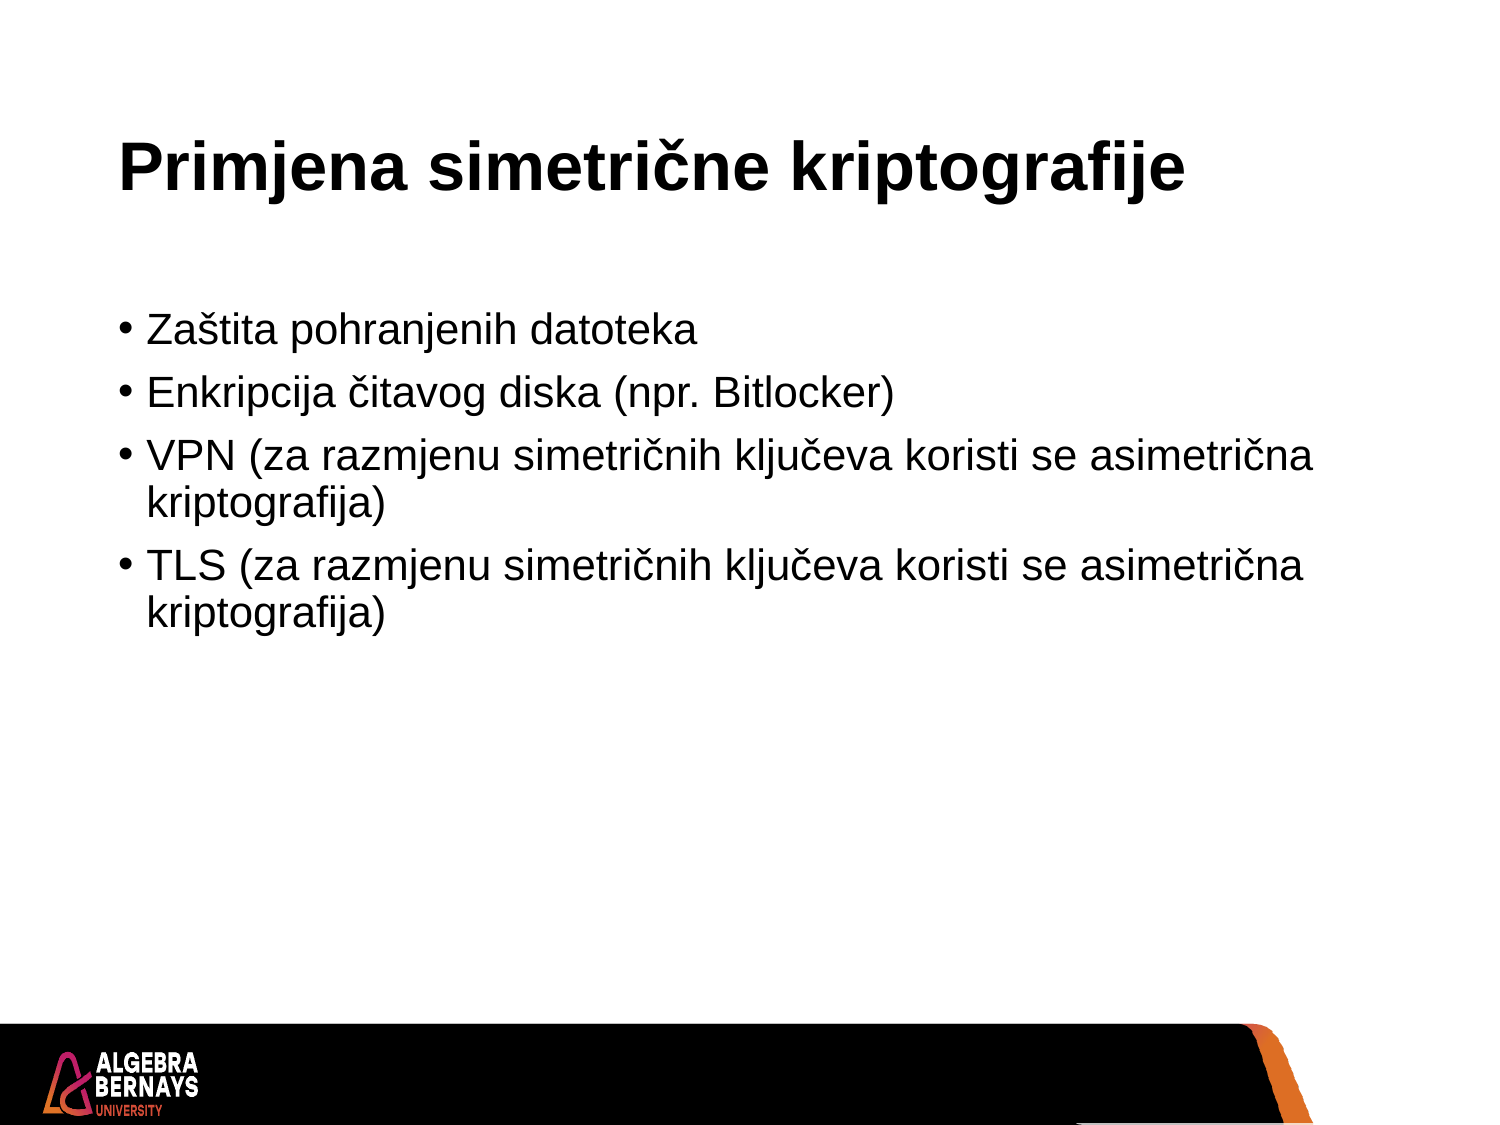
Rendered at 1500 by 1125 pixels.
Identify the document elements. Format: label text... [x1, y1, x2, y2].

title Primjena simetrične kriptografije [103, 59, 1397, 278]
picture [0, 1023, 1468, 1125]
list Zaštita pohranjenih datoteka Enkripcija čitavog diska (npr. Bitlocker) VPN (za razmjenu simetričnih ključeva koristi se asimetrična kriptografija) TLS (za razmjenu simetričnih ključeva koristi se asimetrična kriptografija) [103, 299, 1397, 1014]
